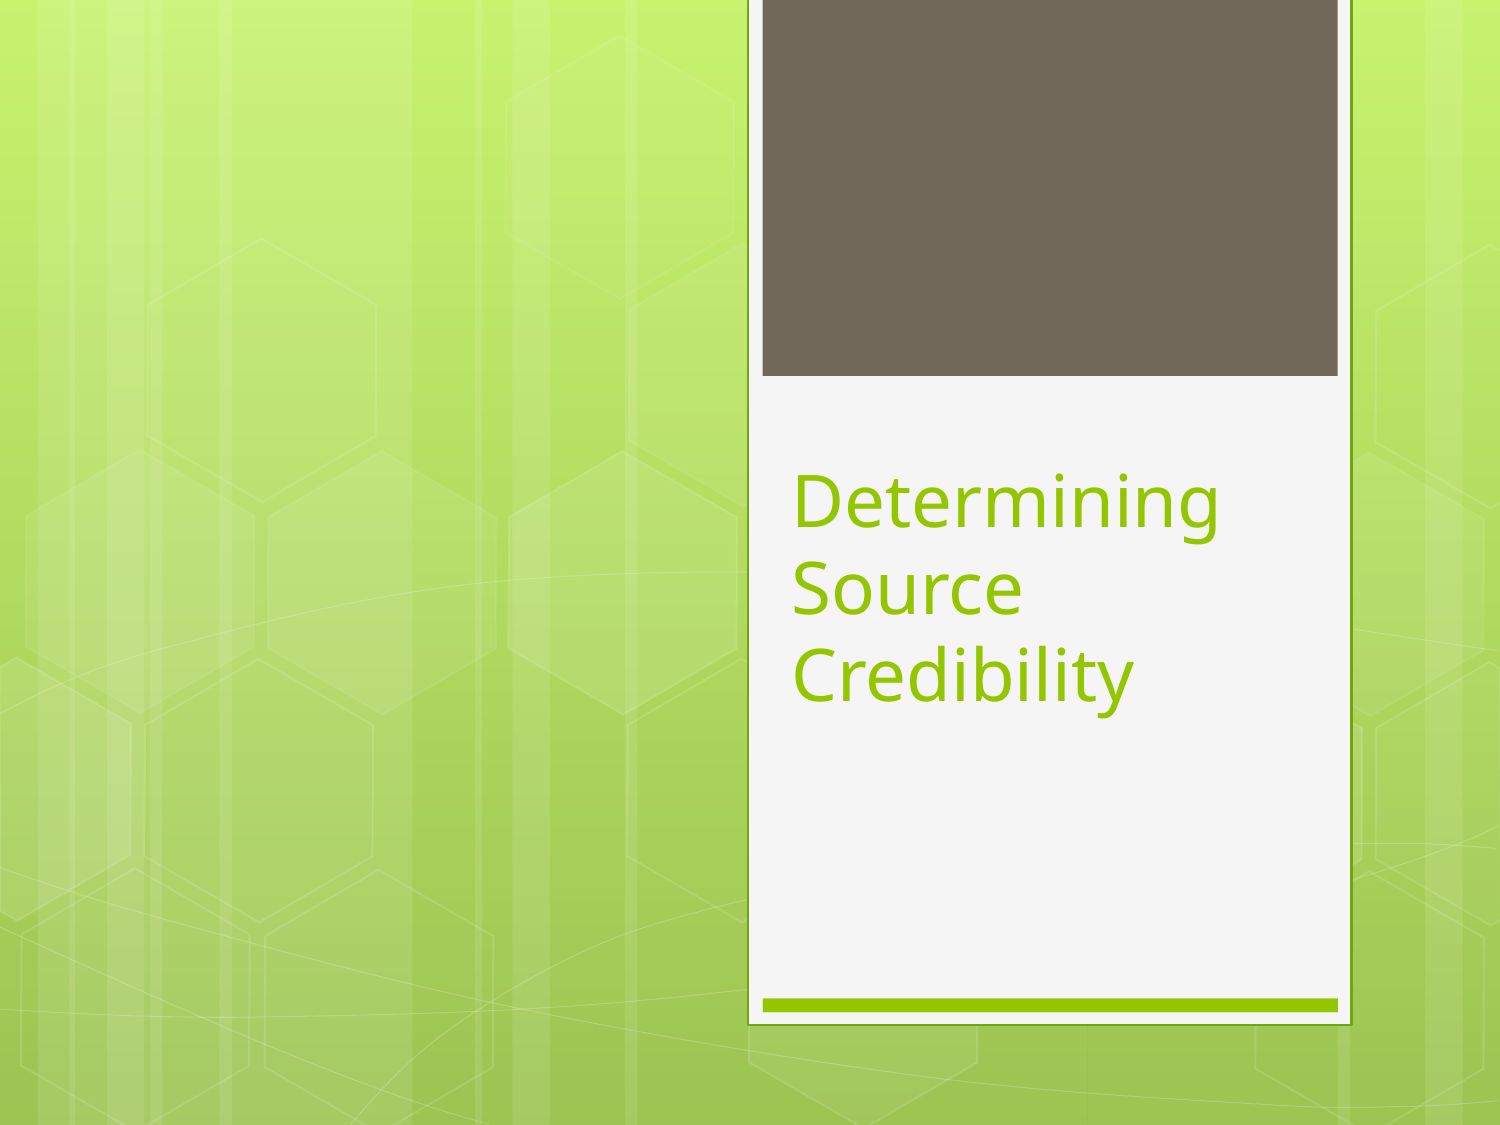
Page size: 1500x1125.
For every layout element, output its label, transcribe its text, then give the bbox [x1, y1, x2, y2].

title Determining Source Credibility [776, 444, 1320, 724]
